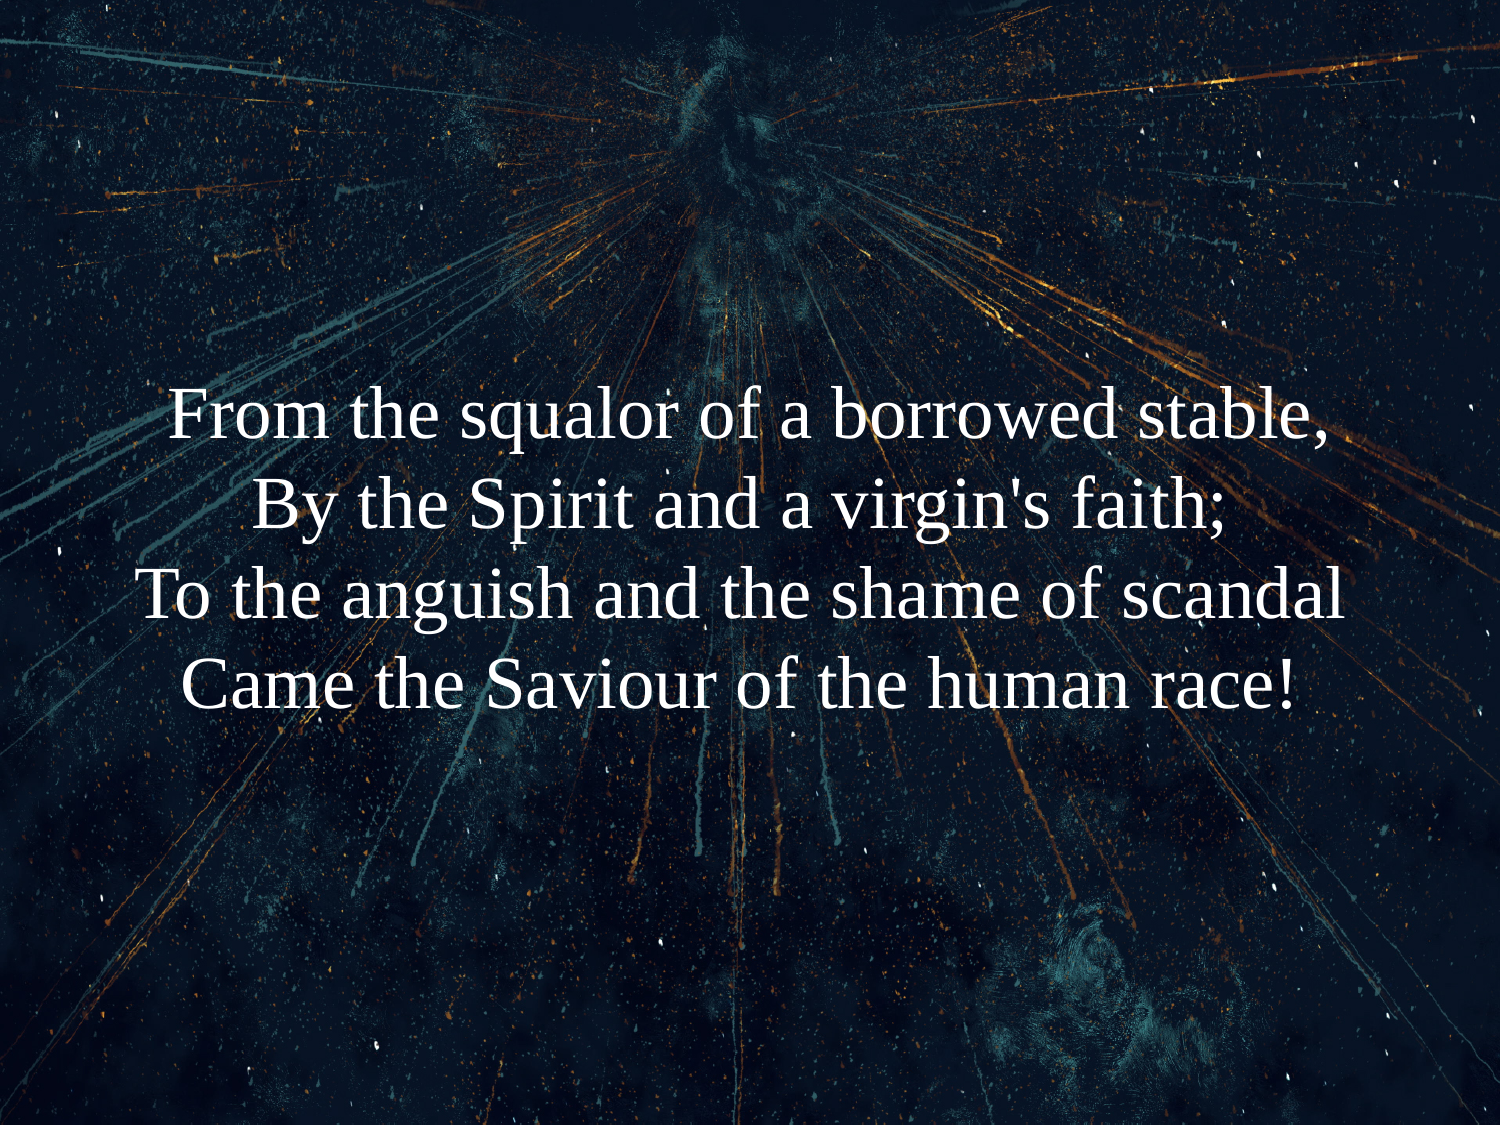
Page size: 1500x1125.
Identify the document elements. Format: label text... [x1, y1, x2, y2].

picture [0, 0, 1500, 1125]
title From the squalor of a borrowed stable, By the Spirit and a virgin's faith; To the anguish and the shame of scandal Came the Saviour of the human race! [37, 450, 1463, 638]
